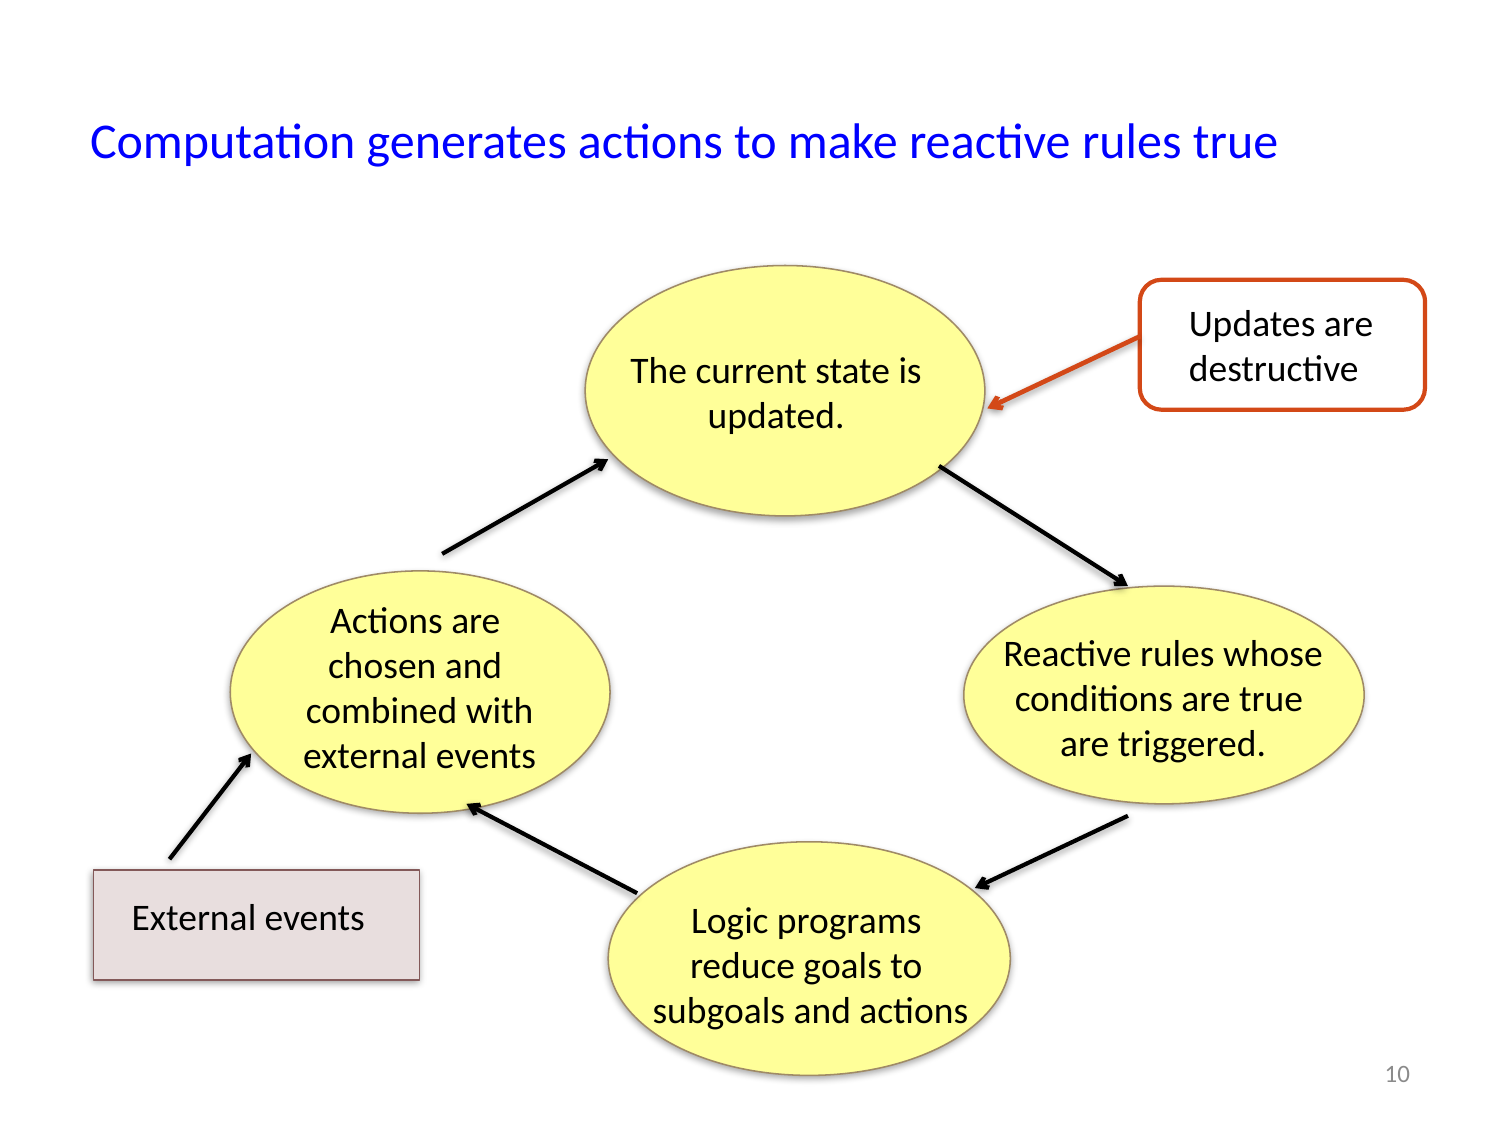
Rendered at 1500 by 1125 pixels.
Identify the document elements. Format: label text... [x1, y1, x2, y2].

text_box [441, 458, 609, 555]
text_box [1137, 277, 1428, 412]
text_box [974, 815, 1129, 889]
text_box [987, 335, 1141, 409]
text_box [1015, 585, 1313, 621]
text_box Reactive rules whose conditions are true are triggered. [938, 621, 1388, 771]
text_box The current state is updated. [551, 338, 1001, 444]
text_box [294, 784, 546, 815]
text_box Updates are destructive [1174, 291, 1424, 397]
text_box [938, 465, 1129, 587]
text_box Actions are chosen and combined with external events [195, 588, 645, 784]
text_box [603, 444, 967, 517]
text_box [320, 570, 520, 588]
text_box [646, 841, 969, 889]
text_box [169, 753, 252, 860]
text_box External events [116, 885, 389, 945]
text_box [93, 869, 420, 981]
title Computation generates actions to make reactive rules true [75, 45, 1425, 233]
text_box [1019, 771, 1309, 805]
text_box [466, 803, 638, 894]
text_box [661, 1039, 957, 1077]
slide_number 10 [1074, 1042, 1425, 1103]
text_box [602, 264, 968, 338]
text_box Logic programs reduce goals to subgoals and actions [564, 889, 1058, 1039]
